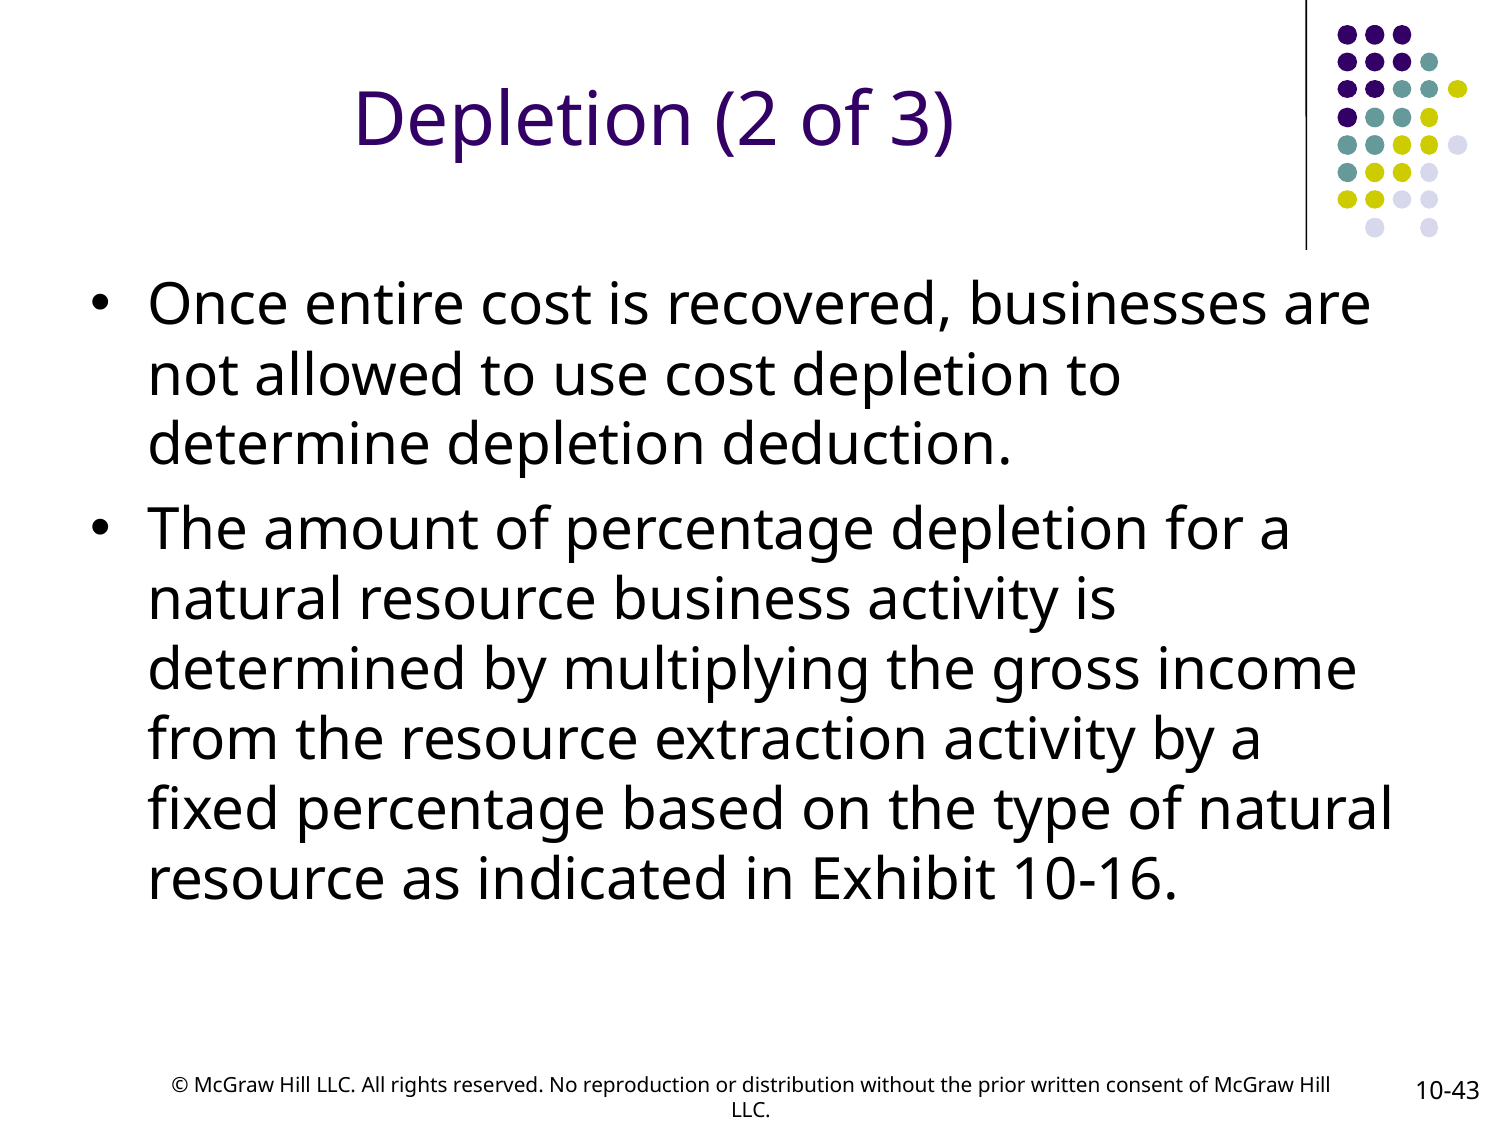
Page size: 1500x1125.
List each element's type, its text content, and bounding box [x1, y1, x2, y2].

slide_number 10-43 [1345, 1061, 1496, 1122]
list Once entire cost is recovered, businesses are not allowed to use cost depletion to determine depletion deduction. The amount of percentage depletion for a natural resource business activity is determined by multiplying the gross income from the resource extraction activity by a fixed percentage based on the type of natural resource as indicated in Exhibit 10-16. [75, 259, 1425, 1062]
title Depletion (2 of 3) [32, 8, 1275, 234]
